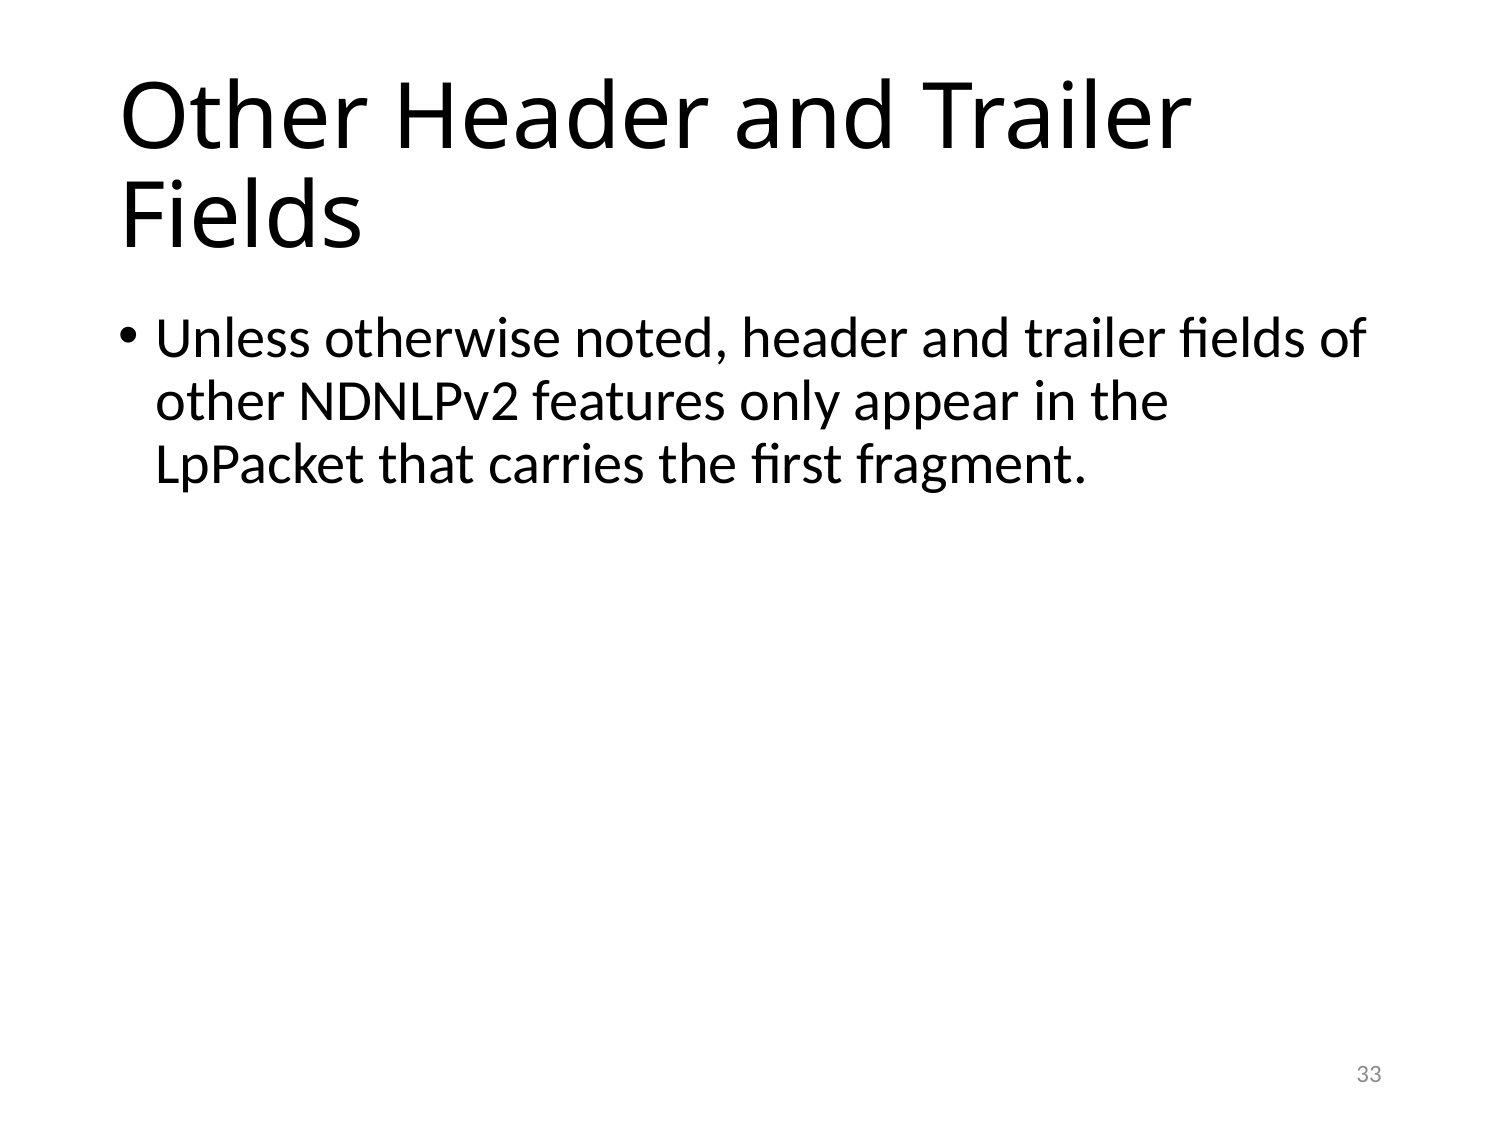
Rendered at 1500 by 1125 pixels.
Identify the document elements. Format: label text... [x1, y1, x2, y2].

list Unless otherwise noted, header and trailer fields of other NDNLPv2 features only appear in the LpPacket that carries the first fragment. [103, 299, 1397, 1014]
slide_number 33 [1059, 1042, 1397, 1103]
title Other Header and Trailer Fields [103, 59, 1397, 278]
